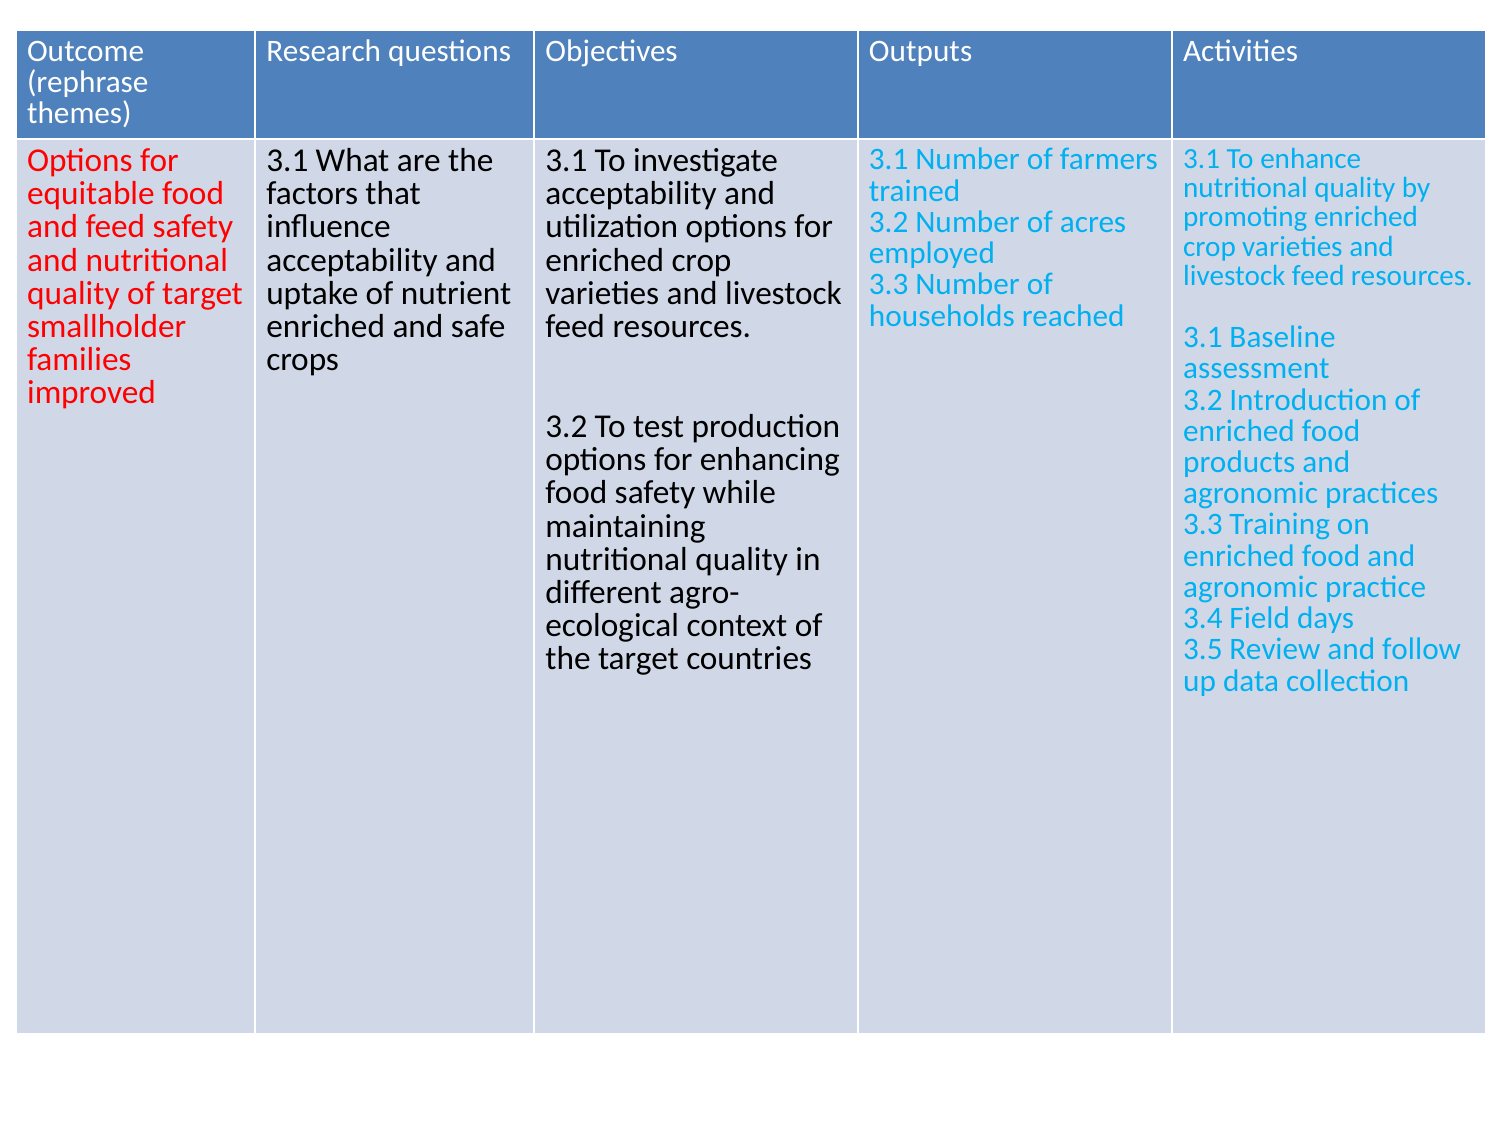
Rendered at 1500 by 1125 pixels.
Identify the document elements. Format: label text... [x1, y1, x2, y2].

table_cell Options for equitable food and feed safety and nutritional quality of target smallholder families improved [17, 140, 254, 1033]
table_cell 3.1 What are the factors that influence acceptability and uptake of nutrient enriched and safe crops [256, 140, 533, 1033]
table_header Outcome (rephrase themes) [17, 31, 254, 138]
table_header Outputs [859, 31, 1171, 138]
table_cell 3.1 To enhance nutritional quality by promoting enriched crop varieties and livestock feed resources. 3.1 Baseline assessment 3.2 Introduction of enriched food products and agronomic practices 3.3 Training on enriched food and agronomic practice 3.4 Field days 3.5 Review and follow up data collection [1173, 140, 1485, 1033]
table_header Research questions [256, 31, 533, 138]
table_header Objectives [535, 31, 857, 138]
table_cell 3.1 To investigate acceptability and utilization options for enriched crop varieties and livestock feed resources. 3.2 To test production options for enhancing food safety while maintaining nutritional quality in different agro-ecological context of the target countries [535, 140, 857, 1033]
table_cell 3.1 Number of farmers trained 3.2 Number of acres employed 3.3 Number of households reached [859, 140, 1171, 1033]
table_header Activities [1173, 31, 1485, 138]
